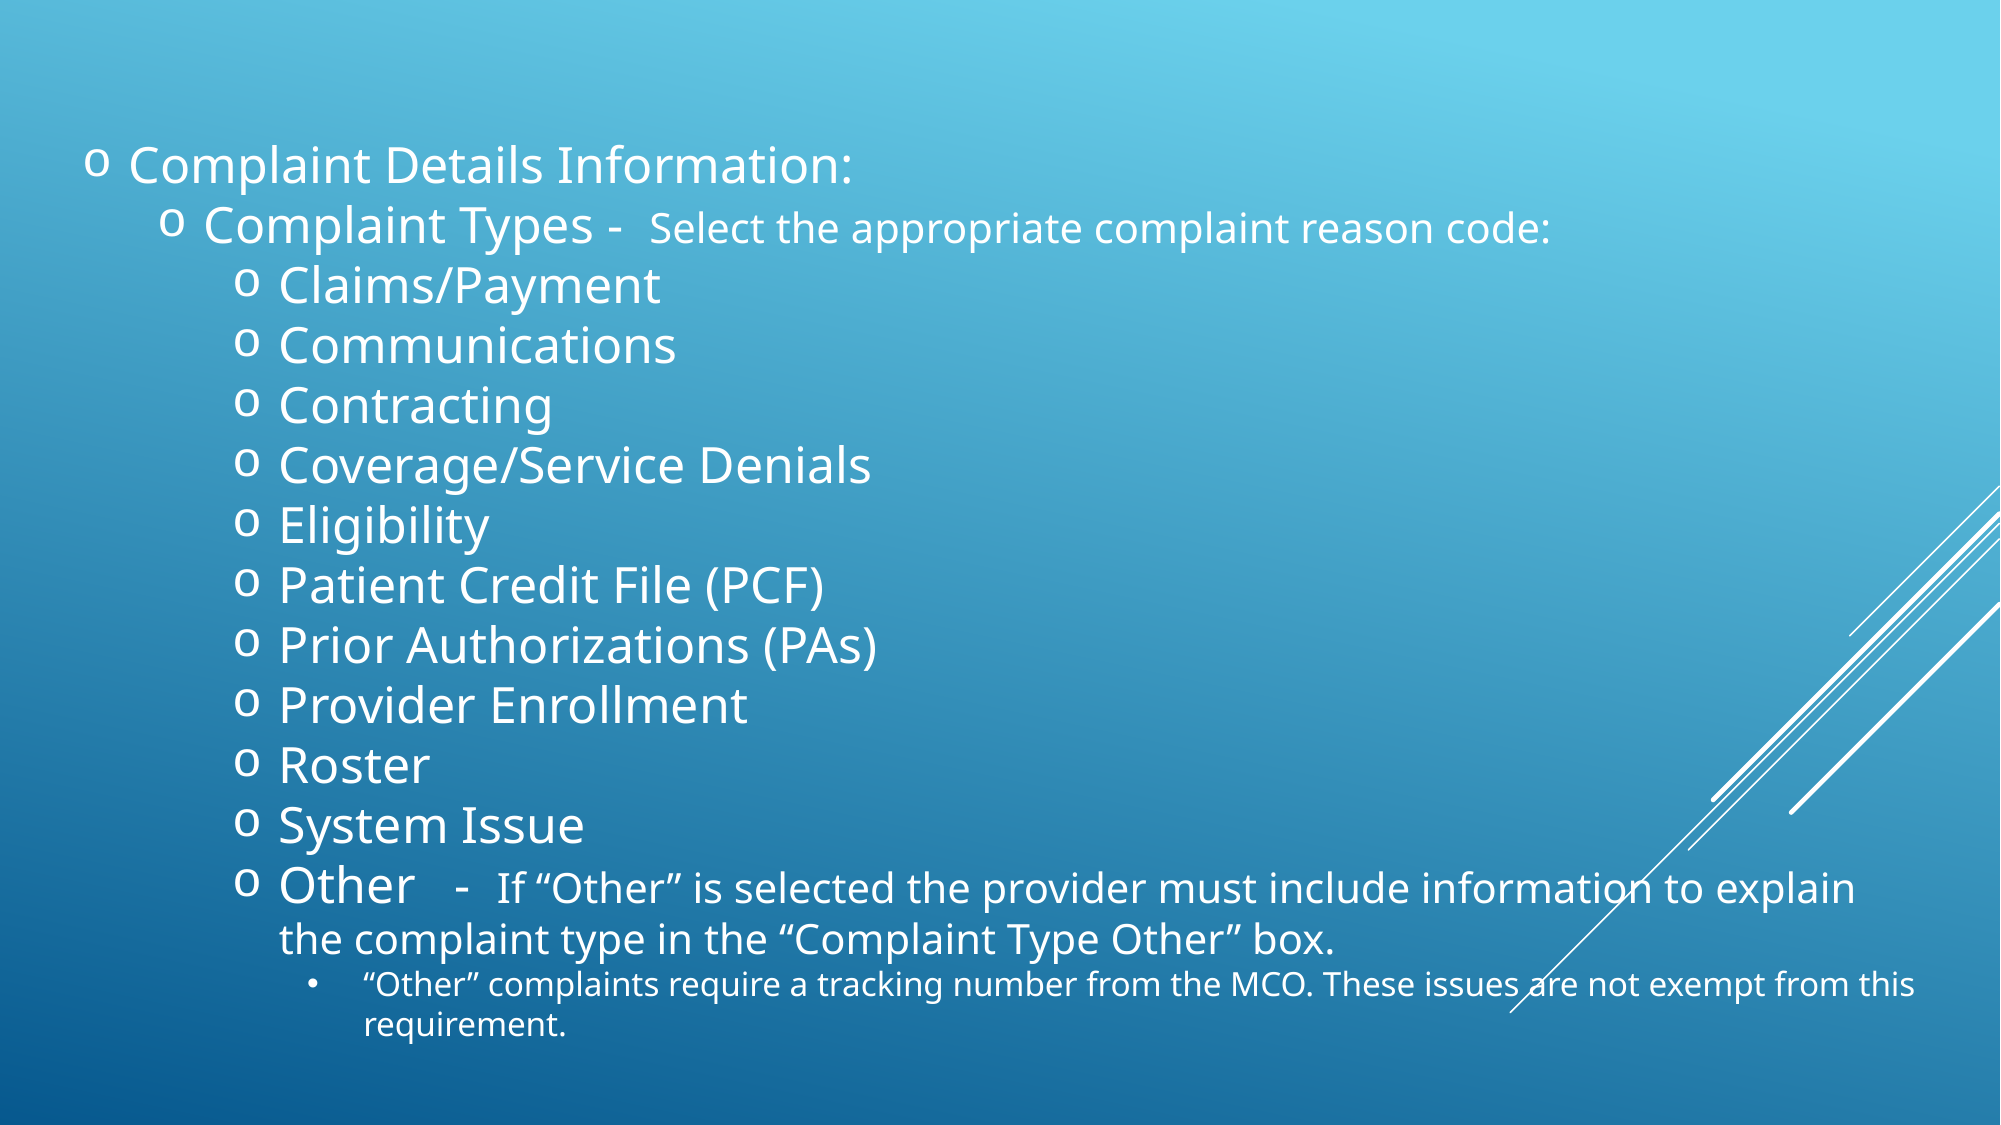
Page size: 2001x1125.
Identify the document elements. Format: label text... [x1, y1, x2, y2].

text_box Complaint Details Information: Complaint Types - Select the appropriate complaint reason code: Claims/Payment Communications Contracting Coverage/Service Denials Eligibility Patient Credit File (PCF) Prior Authorizations (PAs) Provider Enrollment Roster System Issue Other - If “Other” is selected the provider must include information to explain the complaint type in the “Complaint Type Other” box. “Other” complaints require a tracking number from the MCO. These issues are not exempt from this requirement. [67, 65, 1944, 1086]
